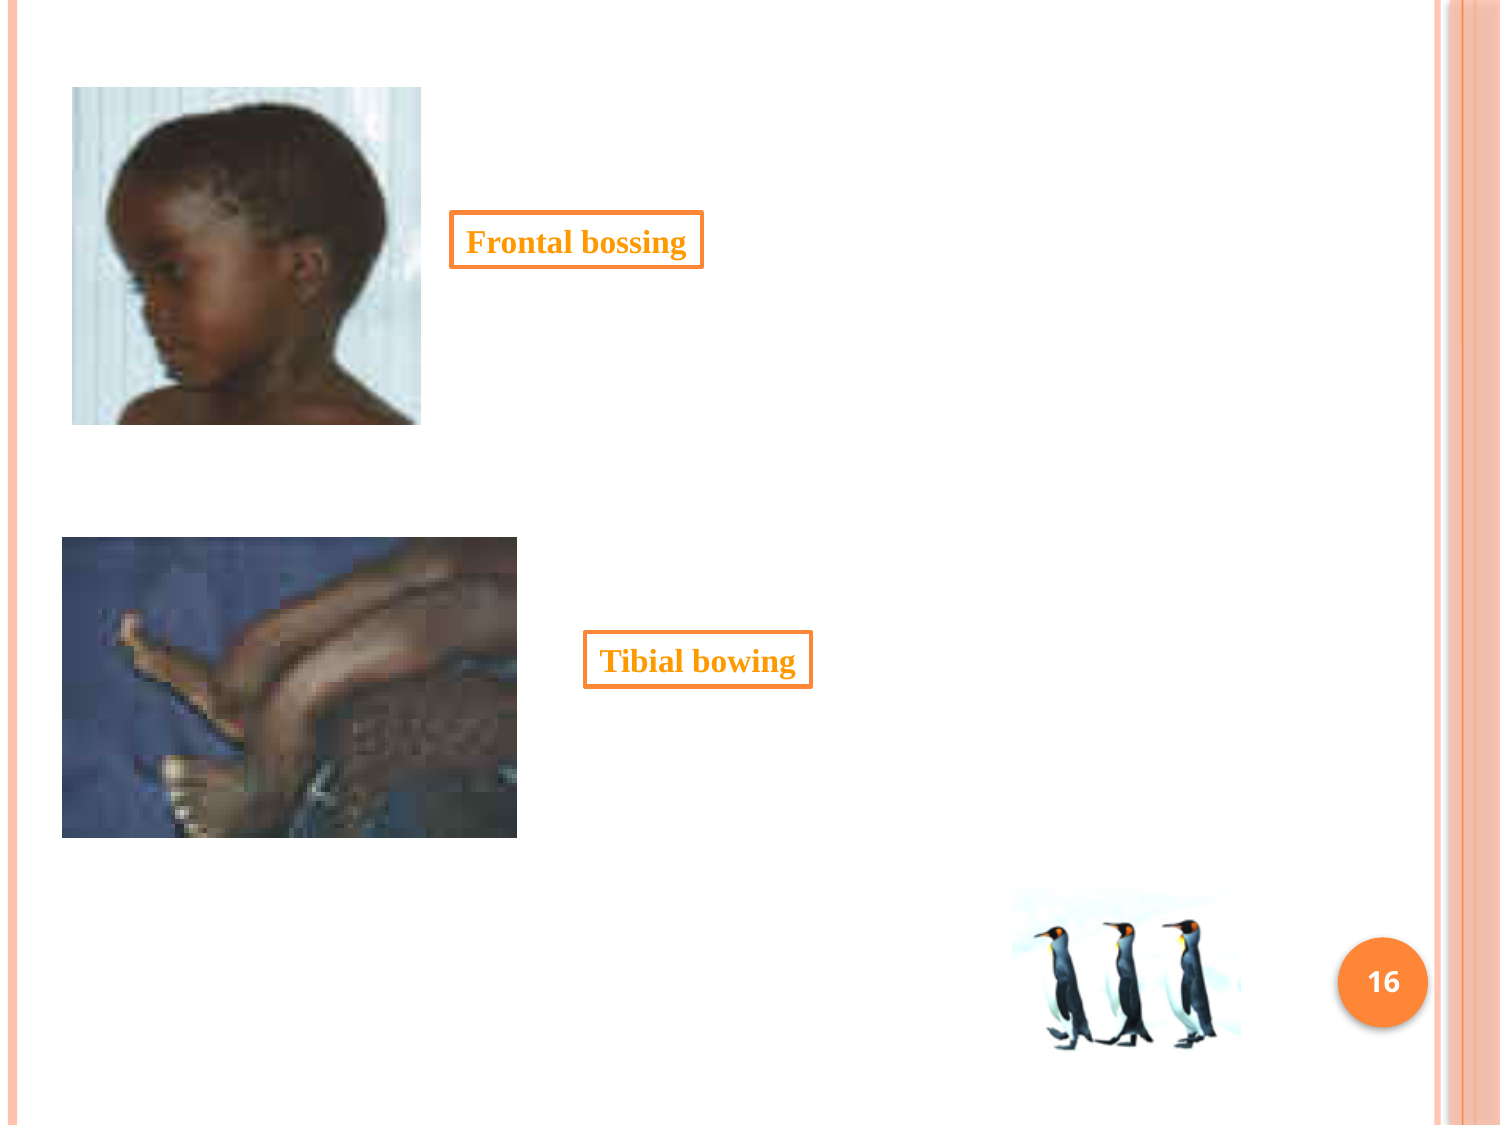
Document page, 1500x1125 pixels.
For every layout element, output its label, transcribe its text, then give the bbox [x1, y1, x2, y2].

text_box Tibial bowing [583, 630, 813, 689]
picture [71, 86, 421, 426]
picture [61, 536, 518, 838]
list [1011, 886, 1242, 1095]
text_box Frontal bossing [449, 210, 704, 269]
slide_number 16 [1333, 940, 1434, 1027]
